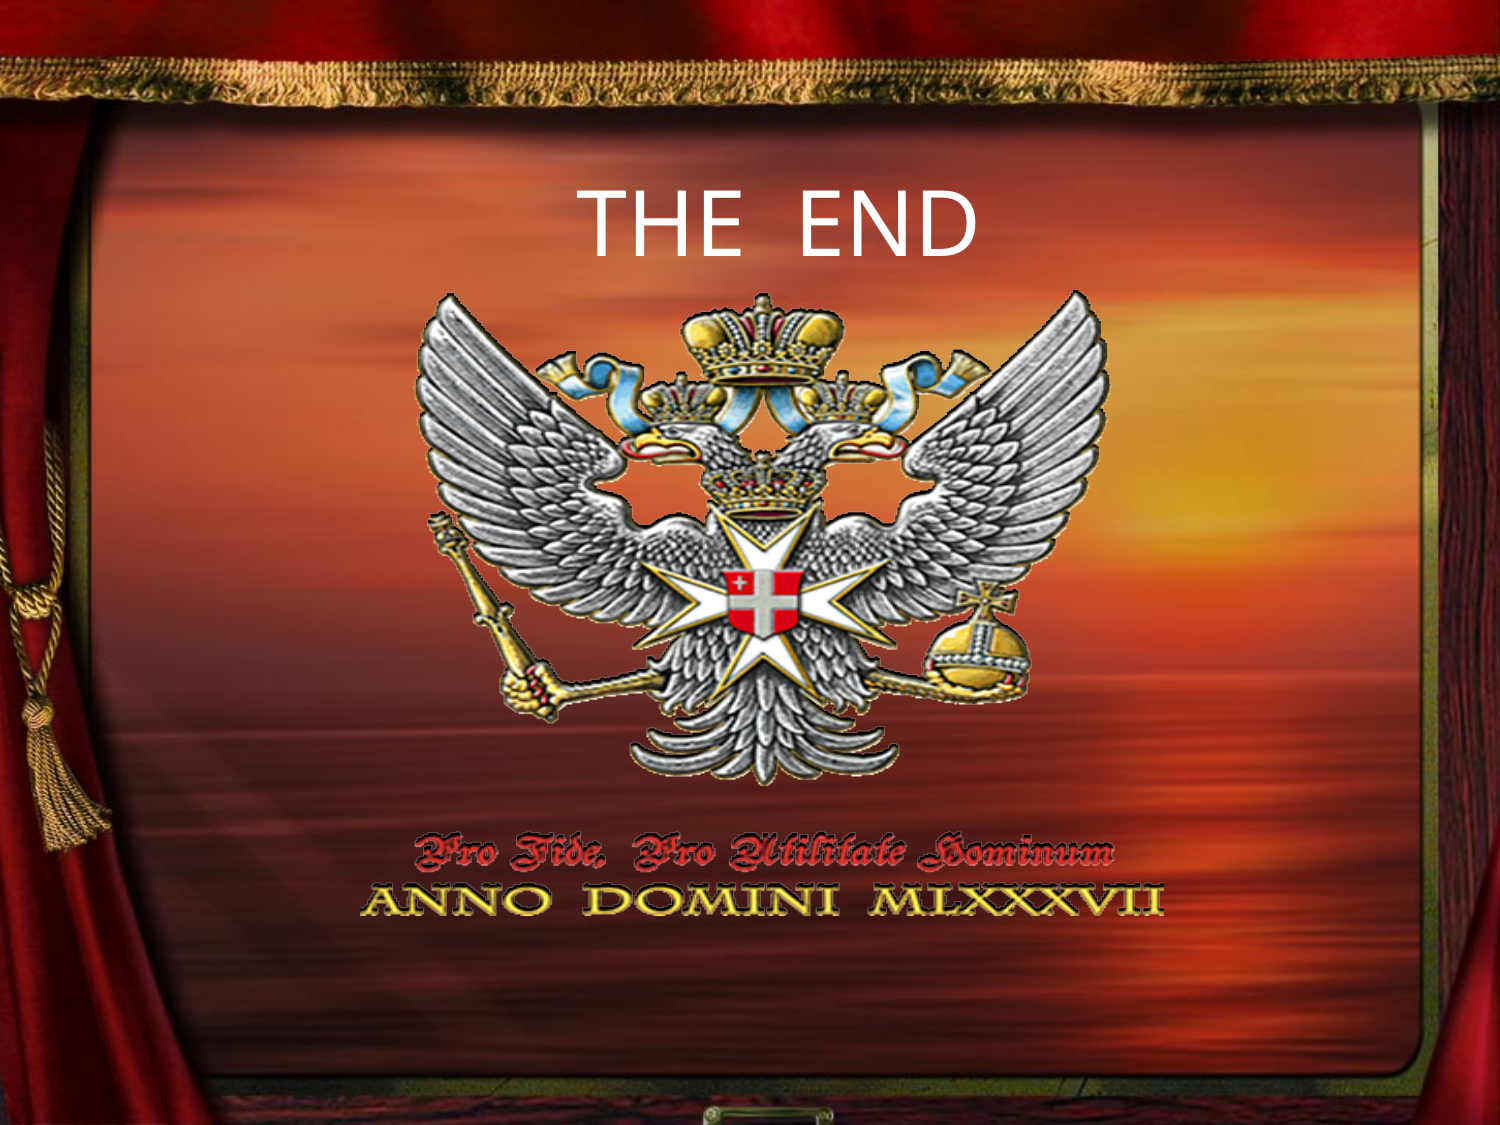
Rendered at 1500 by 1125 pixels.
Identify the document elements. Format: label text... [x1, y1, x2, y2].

title THE END [218, 136, 1341, 303]
picture [0, 0, 1500, 1125]
